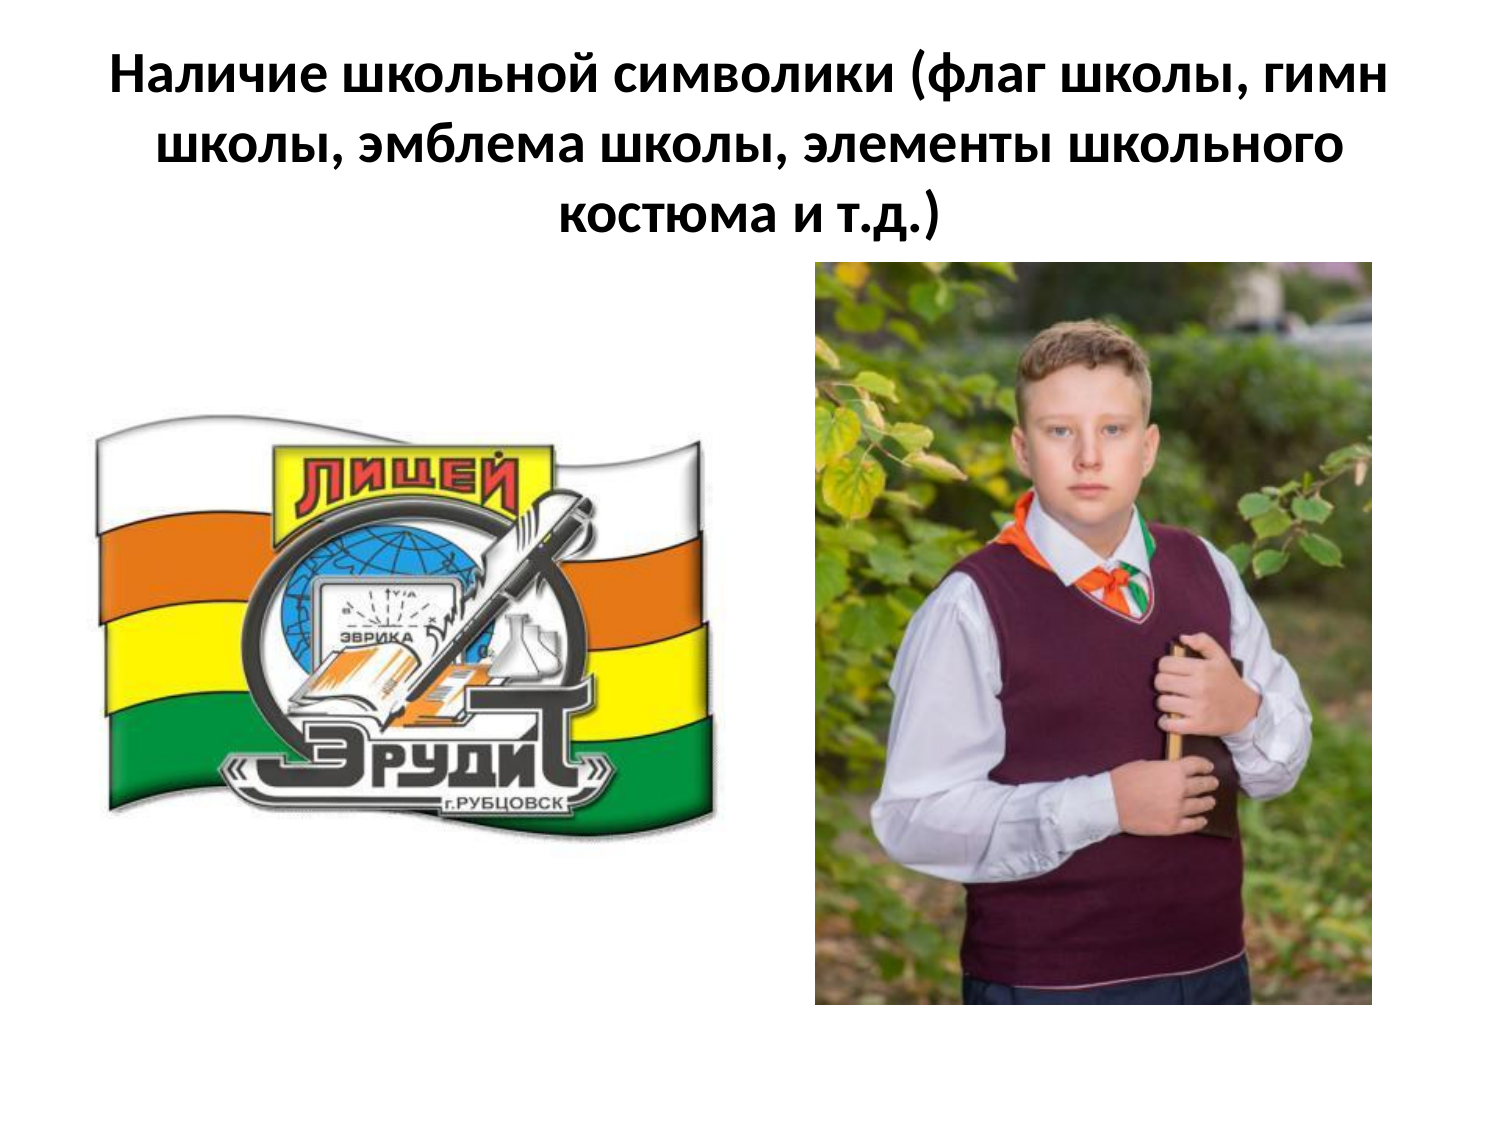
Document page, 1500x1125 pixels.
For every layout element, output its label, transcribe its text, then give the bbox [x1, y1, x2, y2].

title Наличие школьной символики (флаг школы, гимн школы, эмблема школы, элементы школьного костюма и т.д.) [75, 45, 1425, 233]
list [815, 262, 1372, 1006]
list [74, 407, 738, 861]
